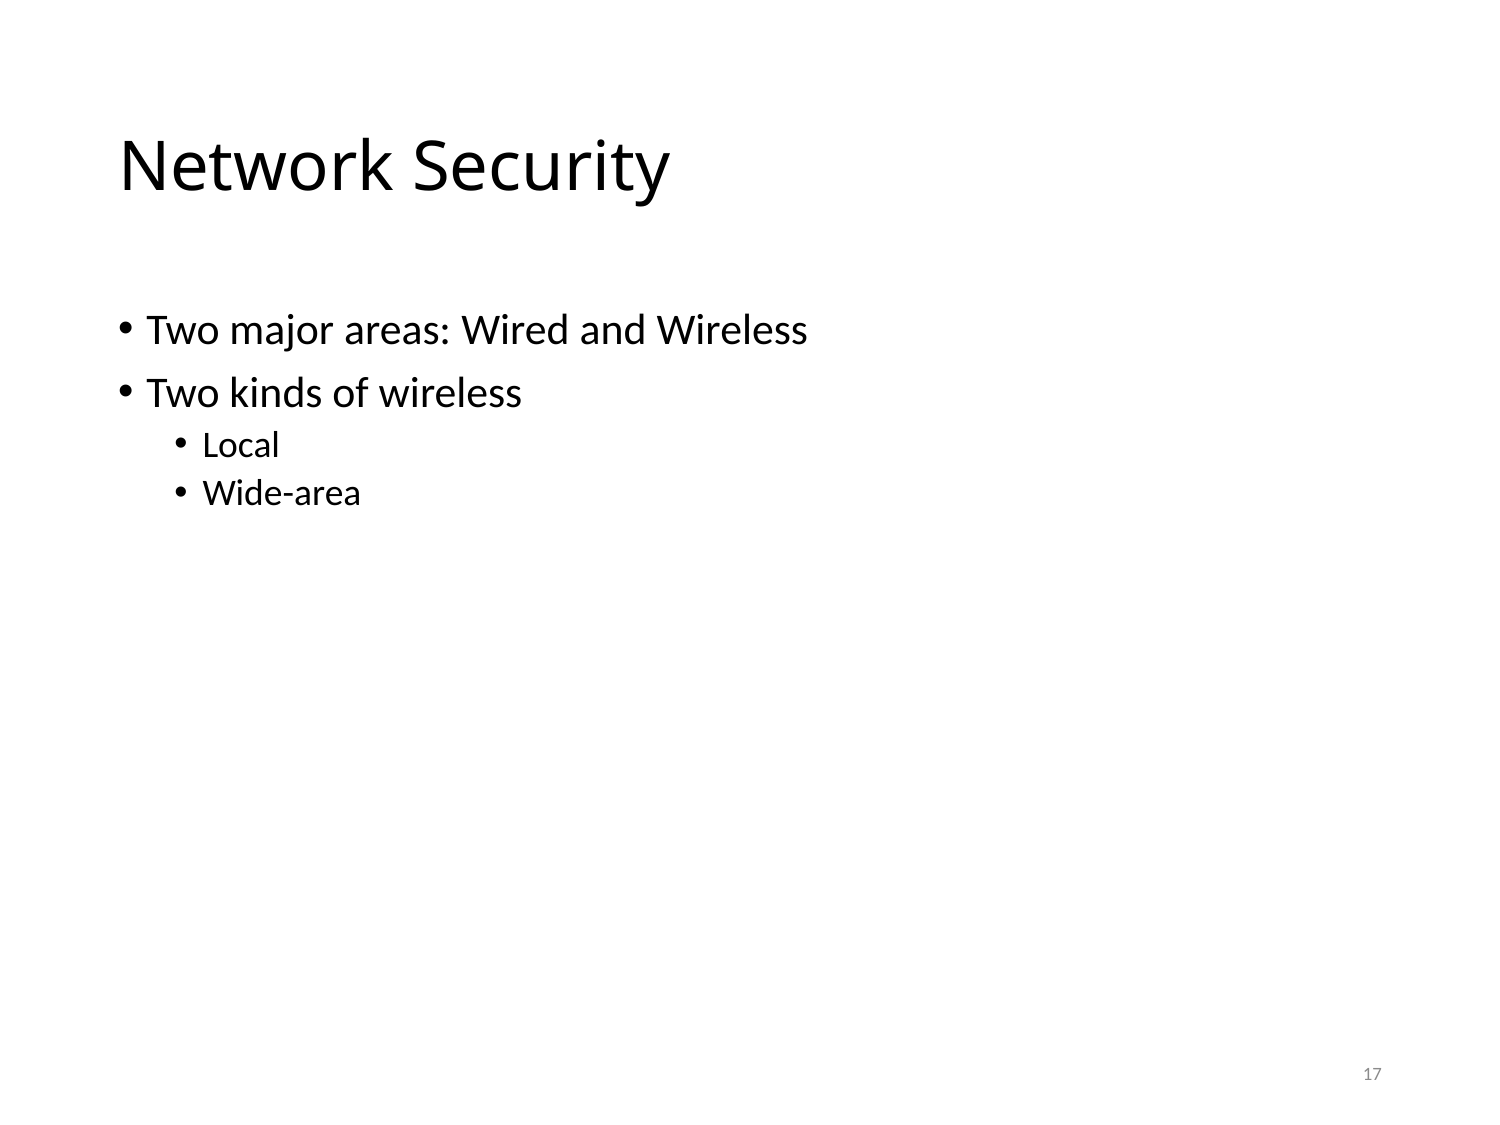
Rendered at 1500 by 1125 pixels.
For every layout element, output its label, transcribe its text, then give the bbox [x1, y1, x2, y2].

slide_number 17 [1059, 1042, 1397, 1103]
title Network Security [103, 59, 1397, 278]
list Two major areas: Wired and Wireless Two kinds of wireless Local Wide-area [103, 299, 1397, 1014]
